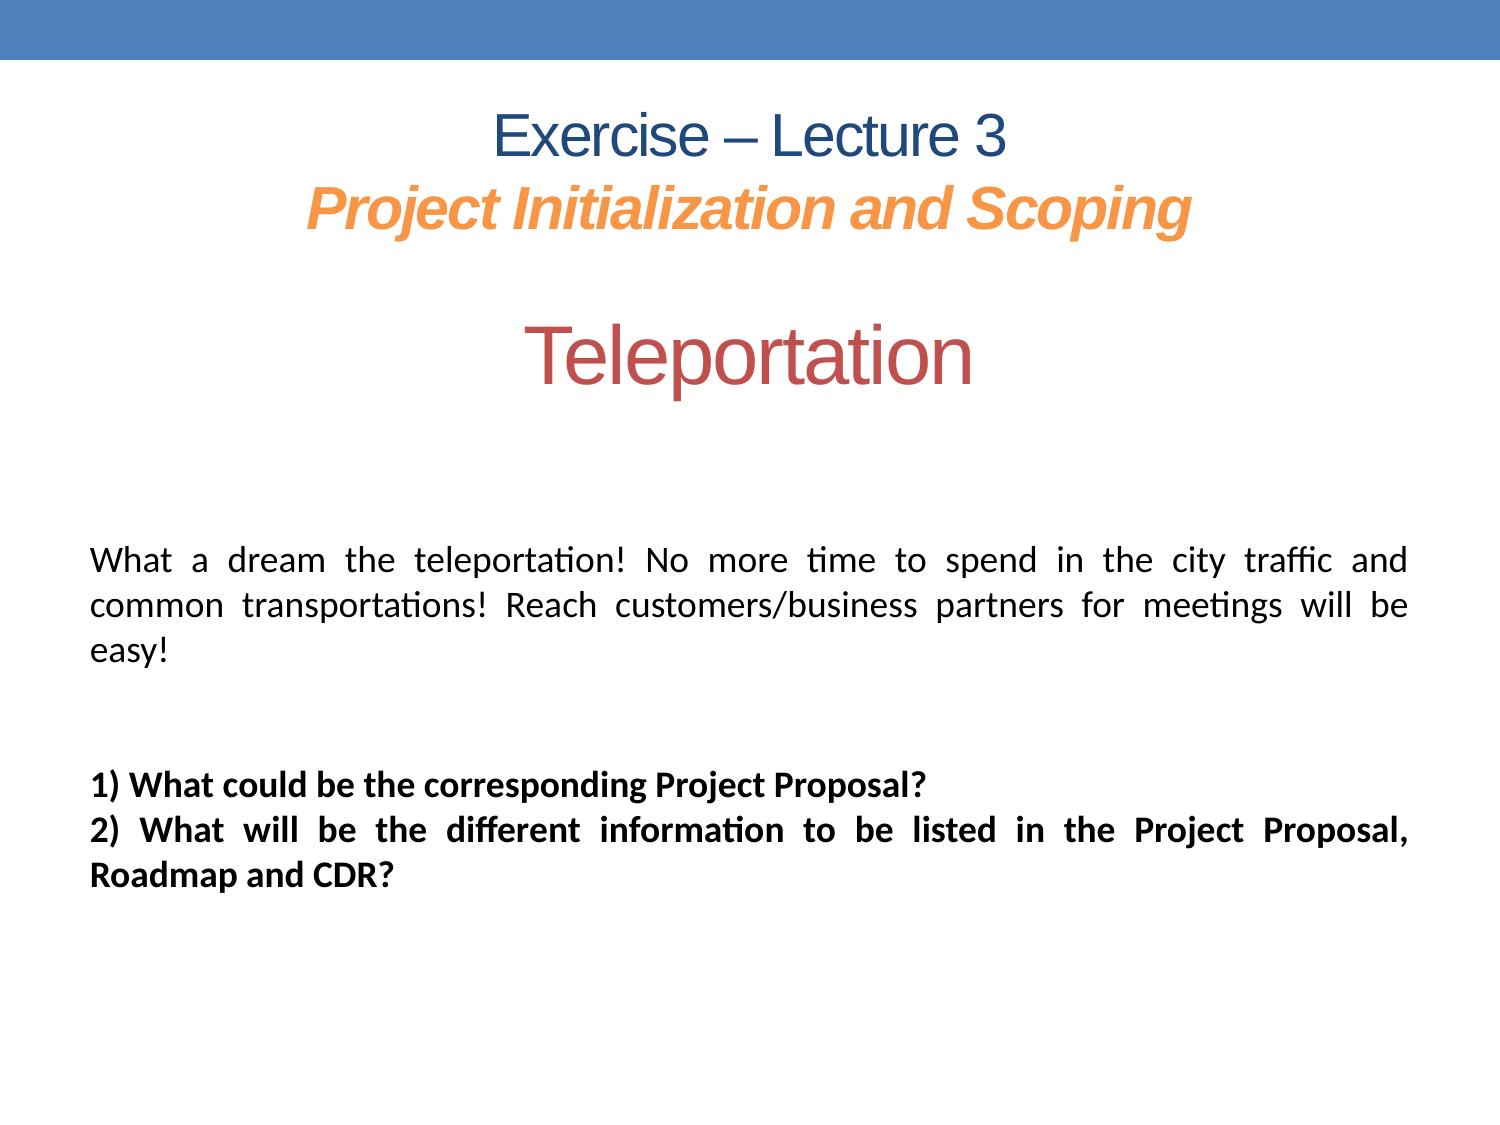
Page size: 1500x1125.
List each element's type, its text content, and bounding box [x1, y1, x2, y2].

text_box What a dream the teleportation! No more time to spend in the city traffic and common transportations! Reach customers/business partners for meetings will be easy! 1) What could be the corresponding Project Proposal? 2) What will be the different information to be listed in the Project Proposal, Roadmap and CDR? [74, 528, 1425, 903]
title Exercise – Lecture 3 Project Initialization and Scoping [75, 87, 1425, 250]
text_box Teleportation [74, 270, 1425, 433]
